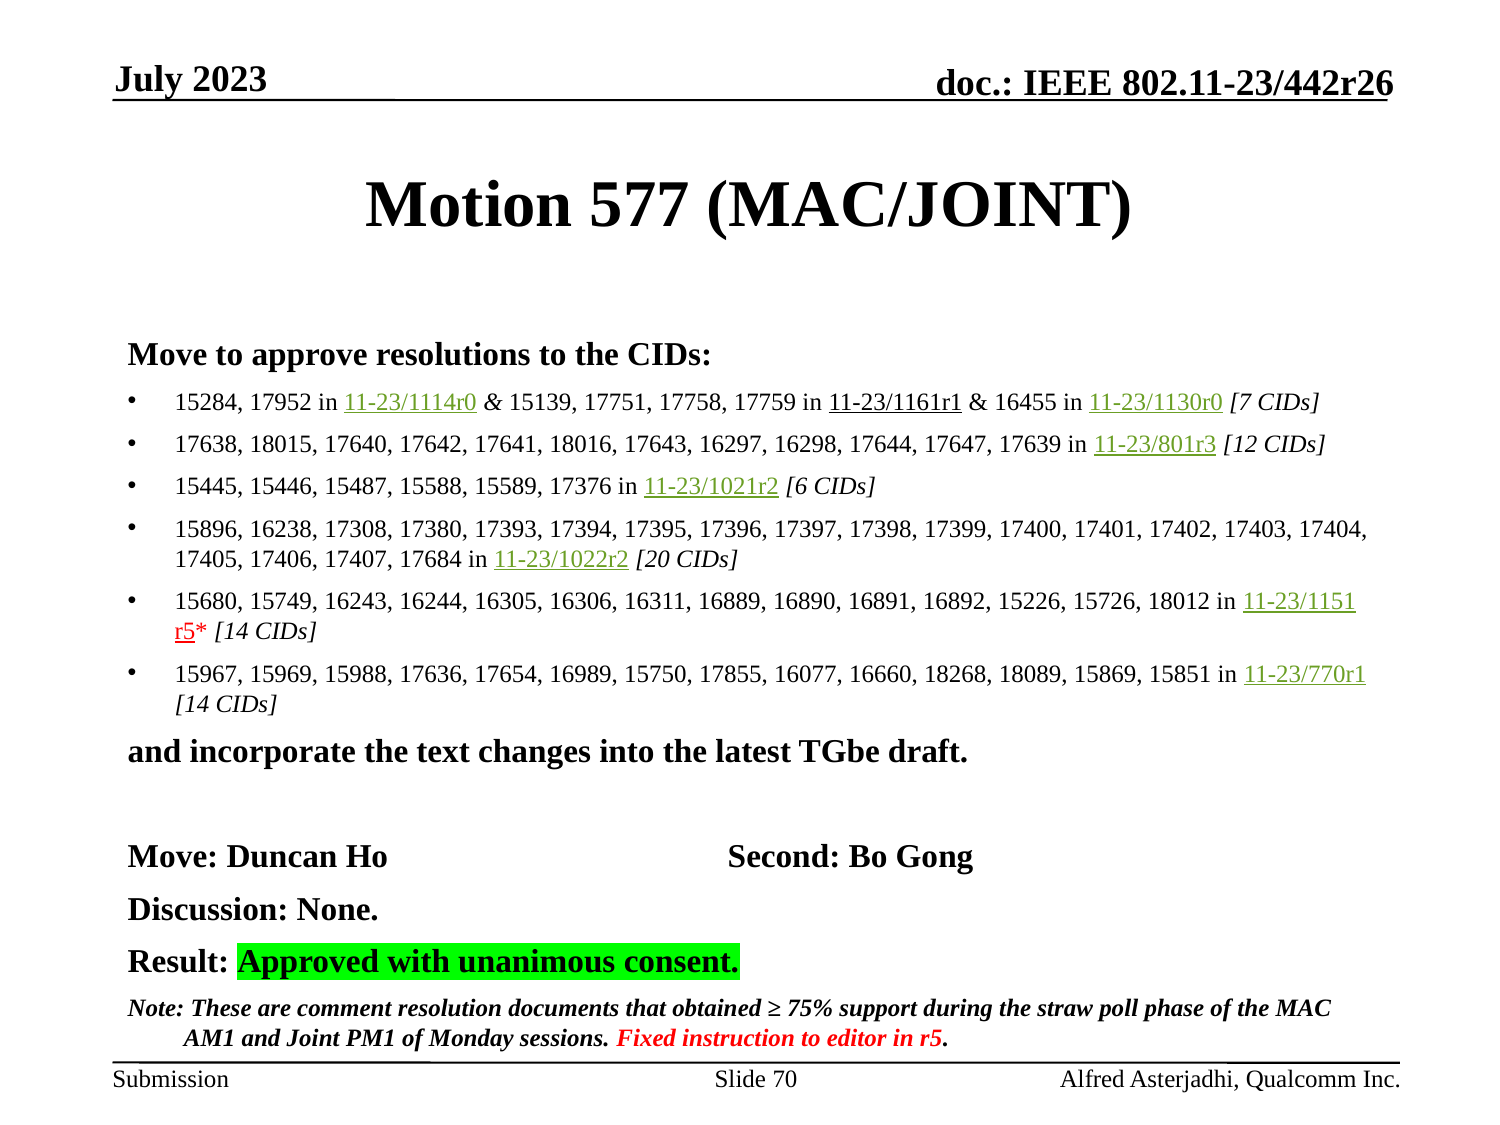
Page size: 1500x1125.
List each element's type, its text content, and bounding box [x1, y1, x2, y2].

title Motion 577 (MAC/JOINT) [112, 112, 1388, 288]
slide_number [114, 54, 423, 100]
footer Alfred Asterjadhi, Qualcomm Inc. [878, 1061, 1402, 1093]
list Move to approve resolutions to the CIDs: 15284, 17952 in 11-23/1114r0 & 15139, 17751, 17758, 17759 in 11-23/1161r1 & 16455 in 11-23/1130r0 [7 CIDs] 17638, 18015, 17640, 17642, 17641, 18016, 17643, 16297, 16298, 17644, 17647, 17639 in 11-23/801r3 [12 CIDs] 15445, 15446, 15487, 15588, 15589, 17376 in 11-23/1021r2 [6 CIDs] 15896, 16238, 17308, 17380, 17393, 17394, 17395, 17396, 17397, 17398, 17399, 17400, 17401, 17402, 17403, 17404, 17405, 17406, 17407, 17684 in 11-23/1022r2 [20 CIDs] 15680, 15749, 16243, 16244, 16305, 16306, 16311, 16889, 16890, 16891, 16892, 15226, 15726, 18012 in 11-23/1151r5* [14 CIDs] 15967, 15969, 15988, 17636, 17654, 16989, 15750, 17855, 16077, 16660, 18268, 18089, 15869, 15851 in 11-23/770r1 [14 CIDs] and incorporate the text changes into the latest TGbe draft. Move: Duncan Ho Second: Bo Gong Discussion: None. Result: Approved with unanimous consent. Note: These are comment resolution documents that obtained ≥ 75% support during the straw poll phase of the MAC AM1 and Joint PM1 of Monday sessions. Fixed instruction to editor in r5. [112, 324, 1388, 1063]
slide_number Slide 70 [712, 1061, 800, 1123]
